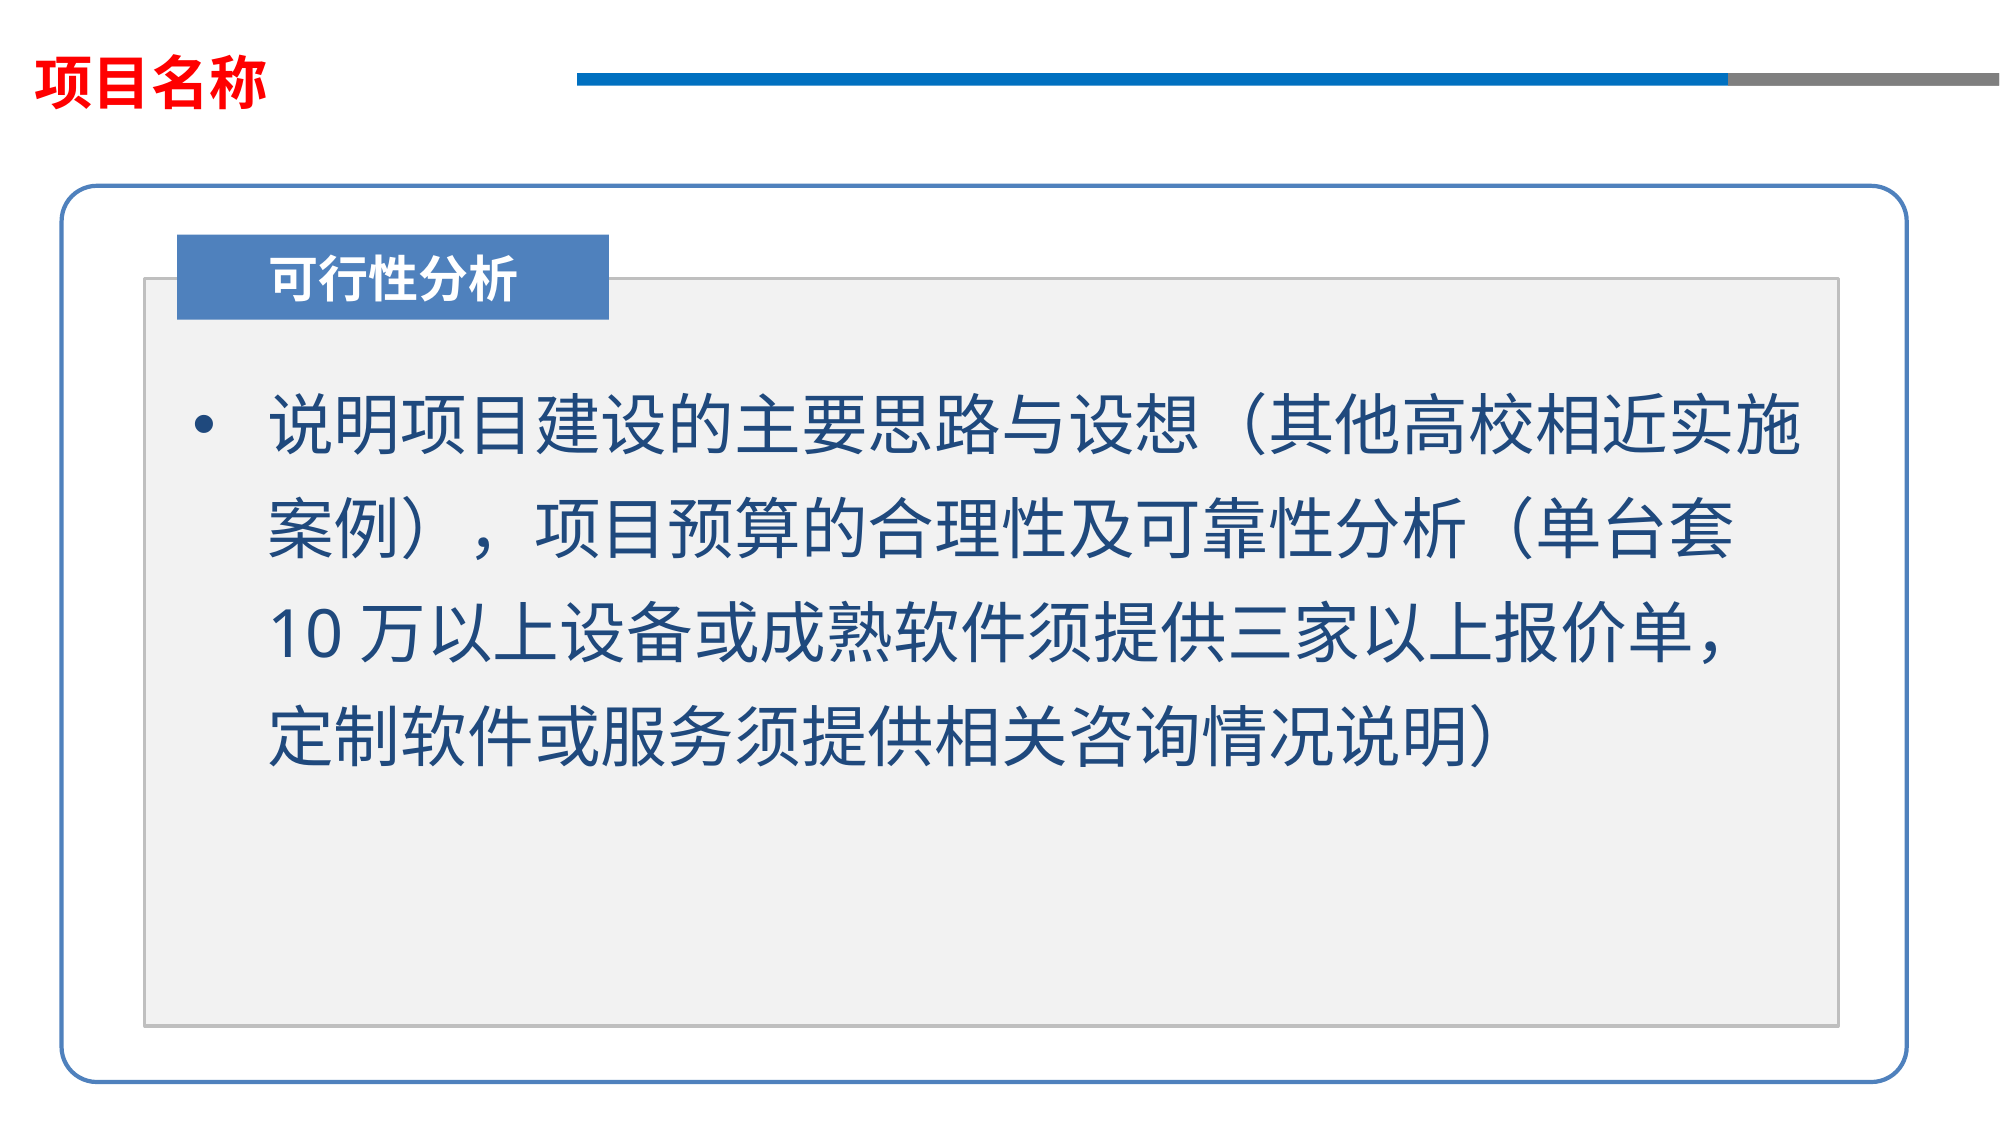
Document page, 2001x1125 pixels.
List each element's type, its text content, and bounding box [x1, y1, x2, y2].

text_box 项目名称 [19, 3, 519, 124]
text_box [61, 185, 1907, 1083]
text_box [577, 73, 1728, 86]
text_box [1728, 73, 2000, 86]
